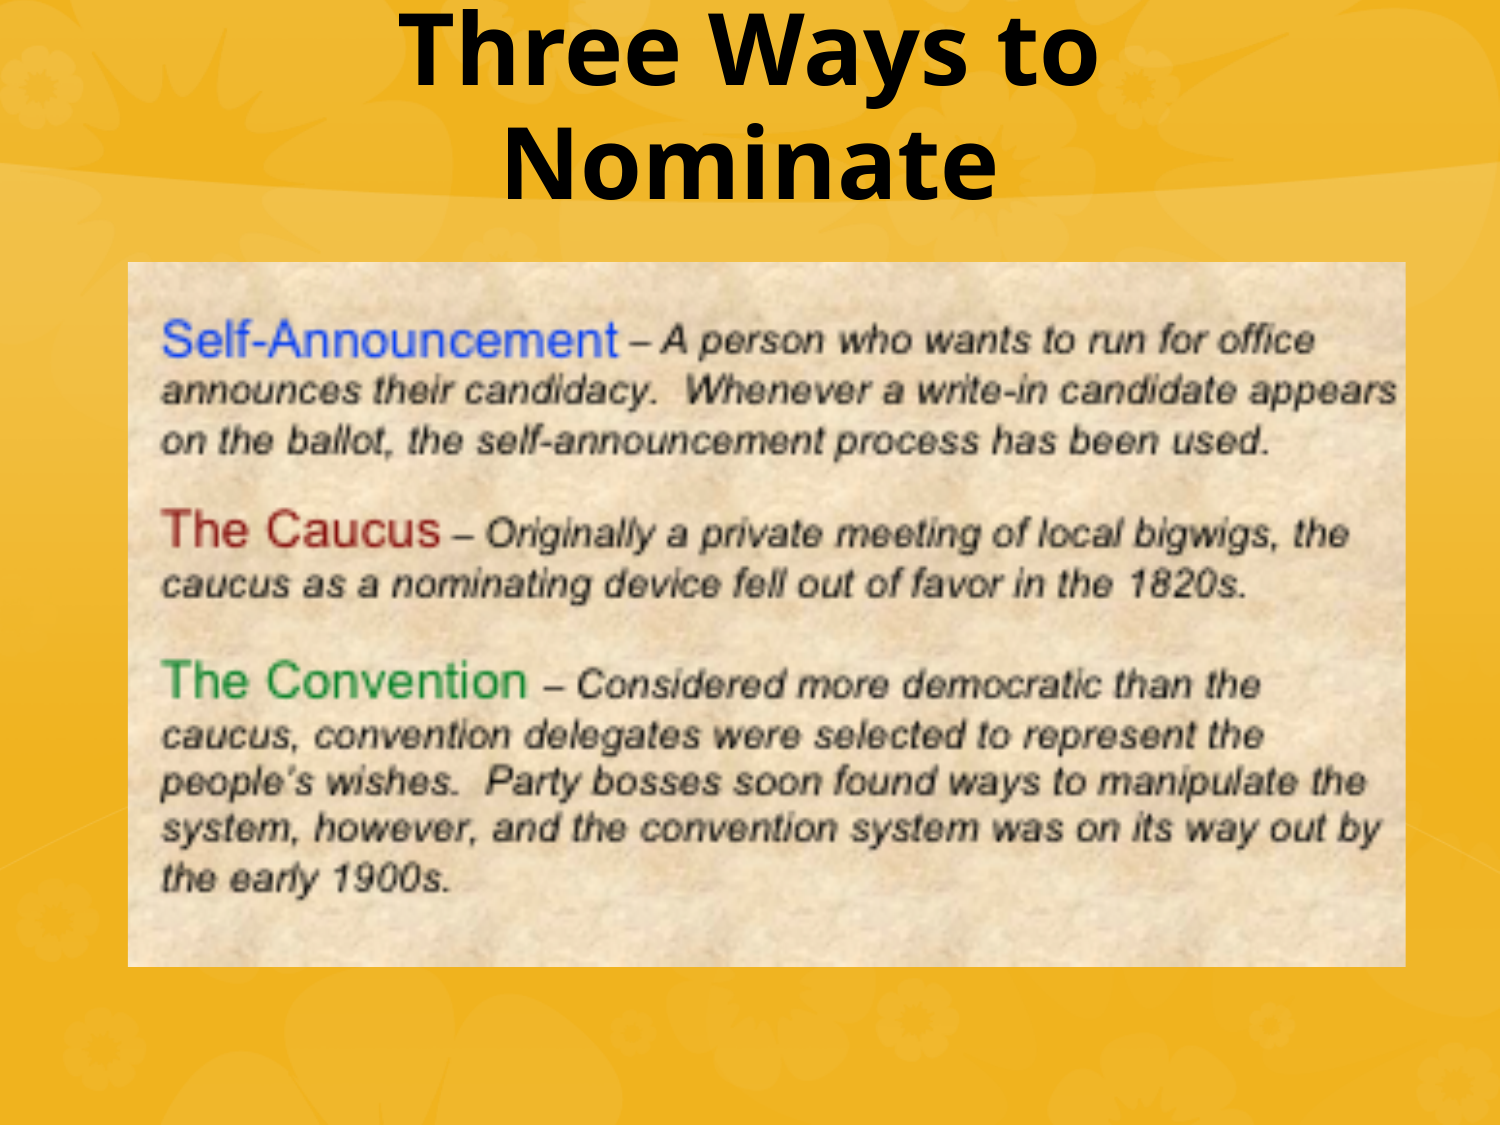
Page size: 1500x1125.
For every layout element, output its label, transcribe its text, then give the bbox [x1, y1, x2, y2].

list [127, 262, 1406, 967]
title Three Ways to Nominate [127, 14, 1372, 203]
picture [0, 0, 1500, 1125]
